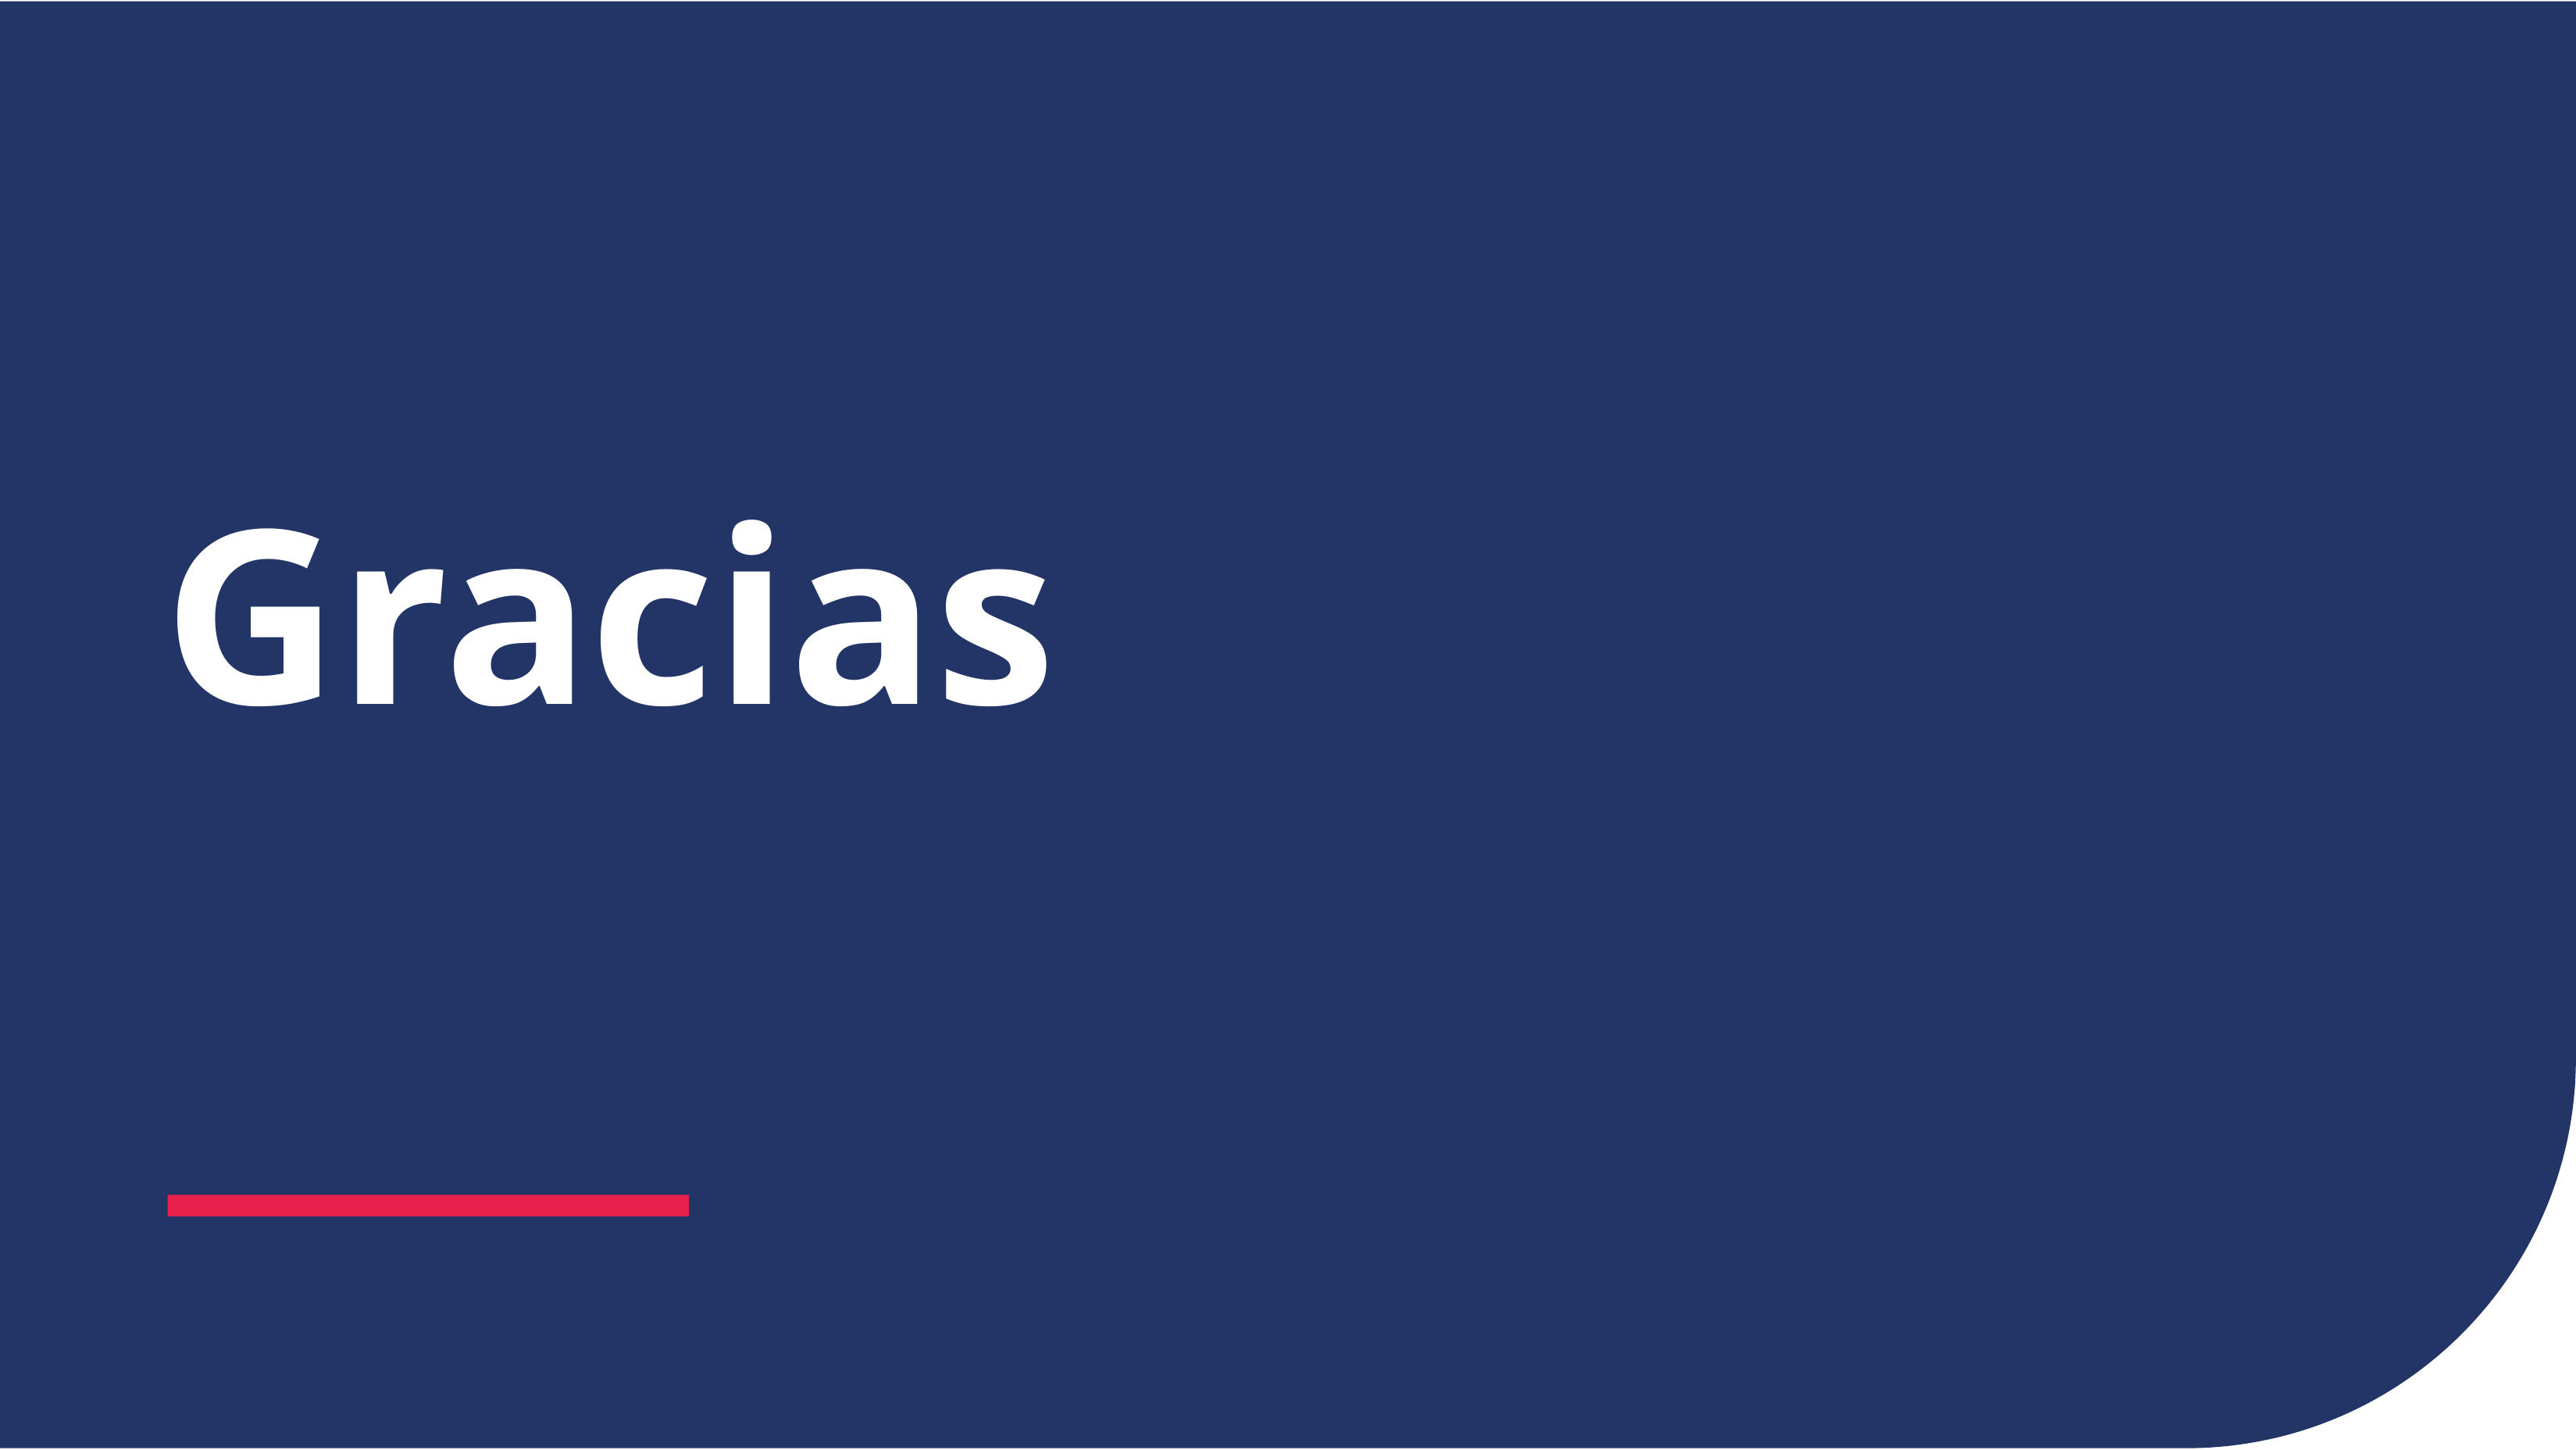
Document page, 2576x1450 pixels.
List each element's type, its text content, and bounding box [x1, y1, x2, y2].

text_box [167, 1195, 690, 1216]
text_box Gracias [162, 421, 2347, 753]
